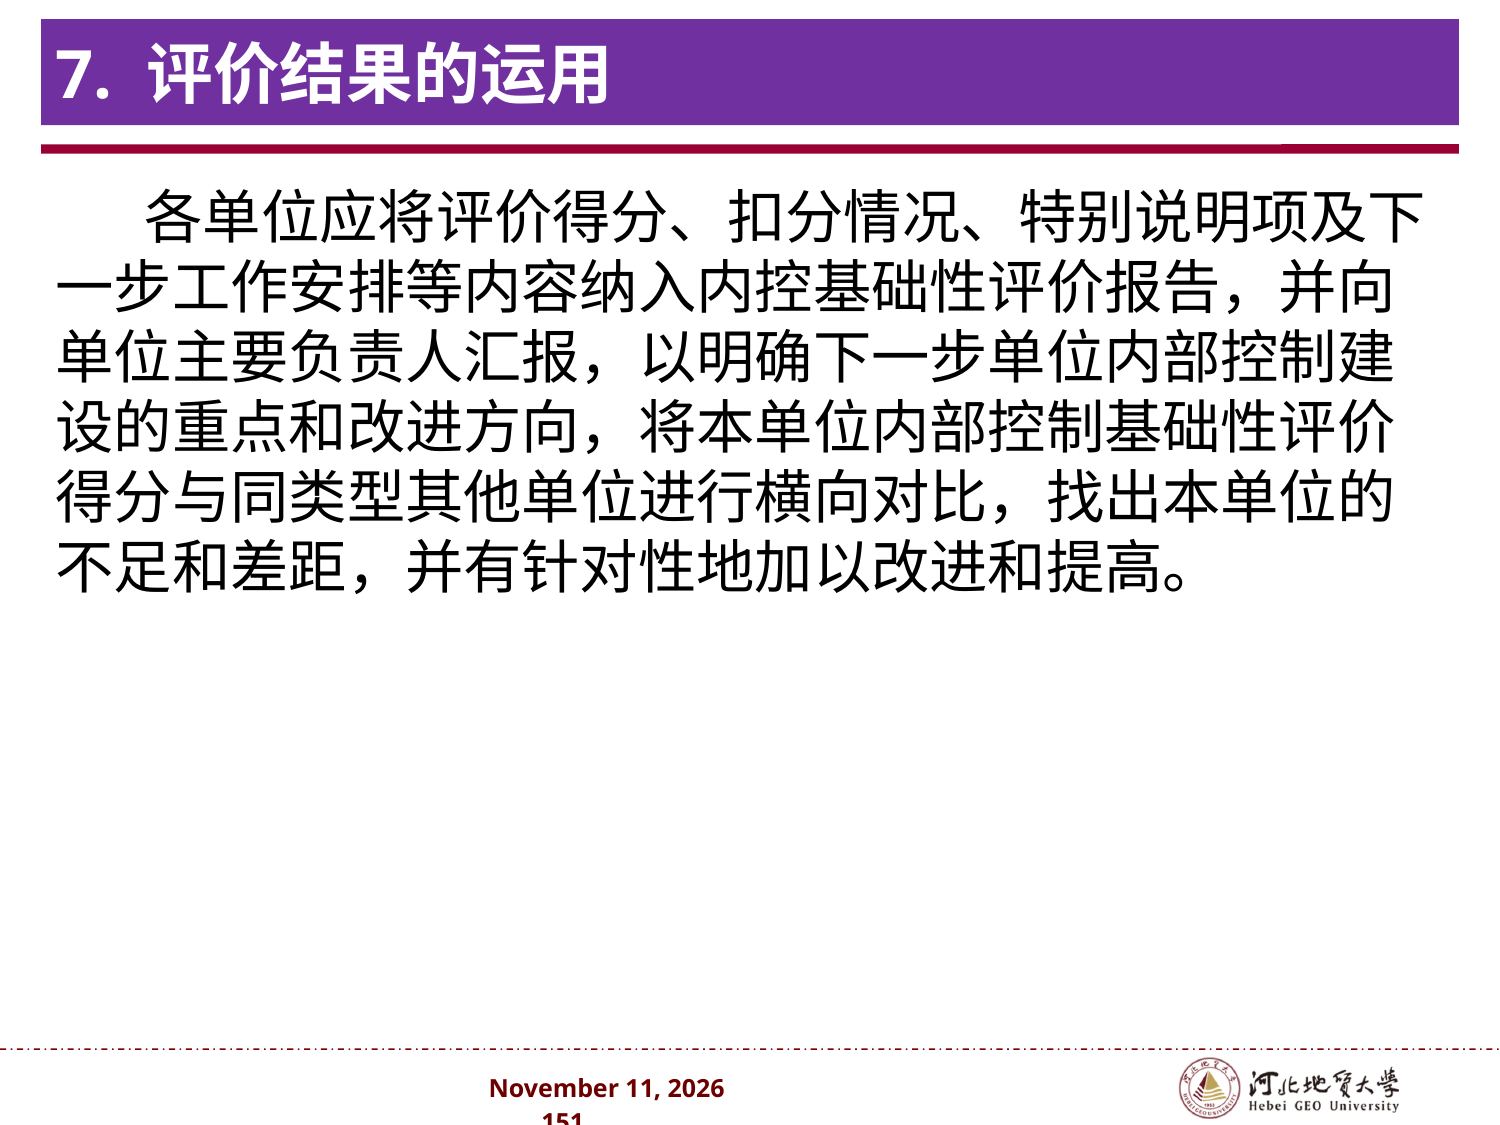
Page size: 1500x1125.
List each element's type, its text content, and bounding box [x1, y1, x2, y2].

picture [1159, 1049, 1420, 1125]
title 7. 评价结果的运用 [40, 18, 1460, 126]
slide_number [473, 1064, 990, 1109]
list 各单位应将评价得分、扣分情况、特别说明项及下一步工作安排等内容纳入内控基础性评价报告，并向单位主要负责人汇报，以明确下一步单位内部控制建设的重点和改进方向，将本单位内部控制基础性评价得分与同类型其他单位进行横向对比，找出本单位的不足和差距，并有针对性地加以改进和提高。 [40, 172, 1460, 1036]
